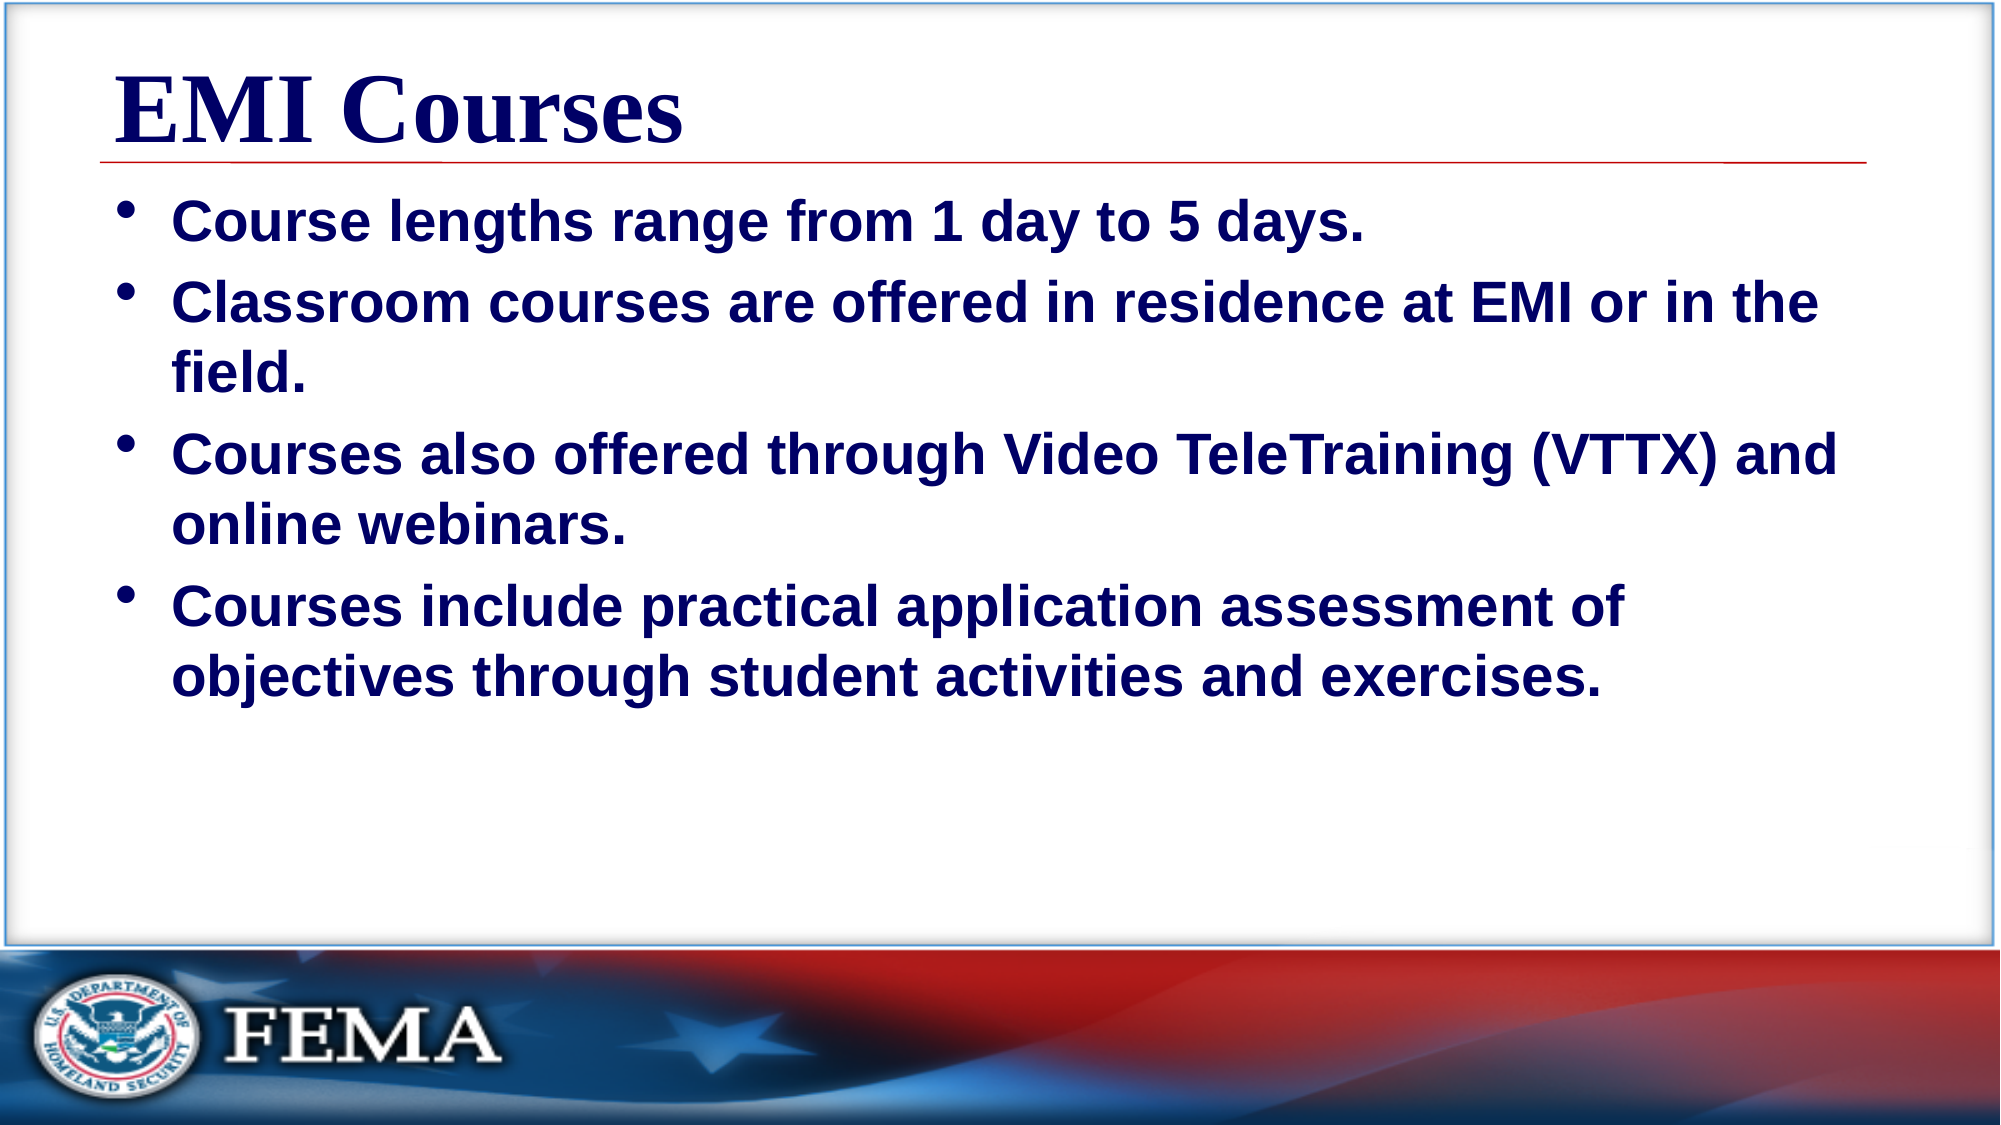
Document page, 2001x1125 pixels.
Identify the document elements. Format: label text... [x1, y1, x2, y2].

picture [0, 0, 2000, 1125]
title EMI Courses [99, 49, 1901, 156]
list Course lengths range from 1 day to 5 days. Classroom courses are offered in residence at EMI or in the field. Courses also offered through Video TeleTraining (VTTX) and online webinars. Courses include practical application assessment of objectives through student activities and exercises. [99, 175, 1901, 938]
